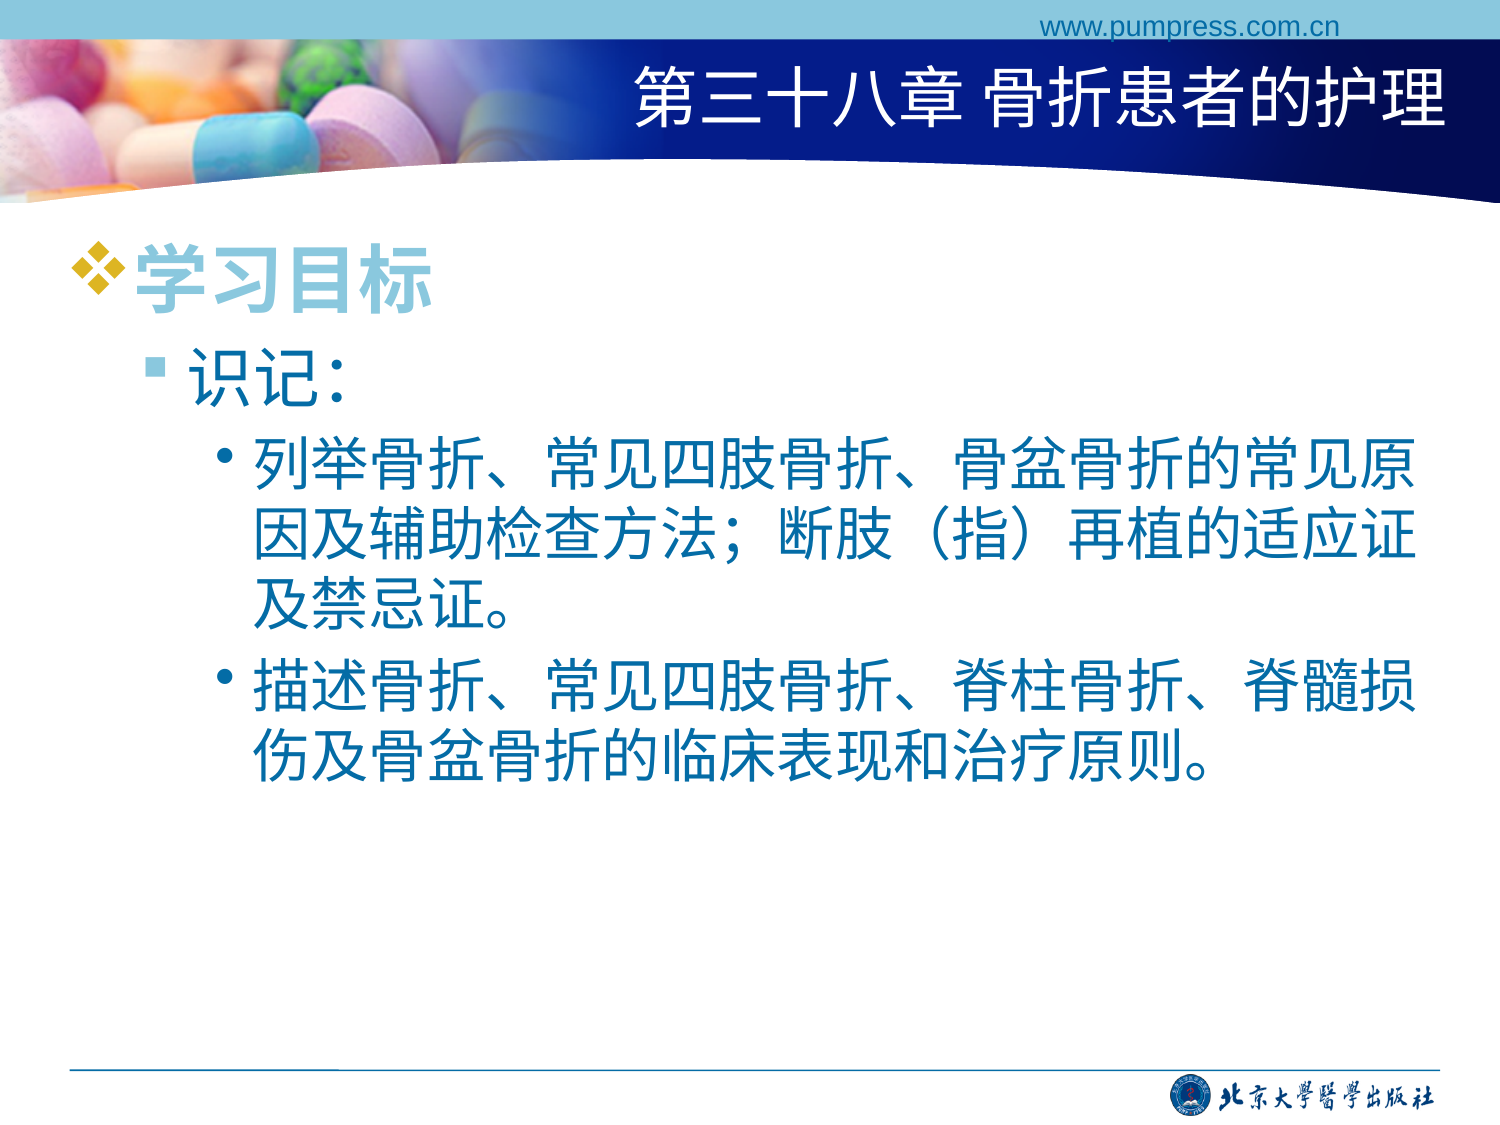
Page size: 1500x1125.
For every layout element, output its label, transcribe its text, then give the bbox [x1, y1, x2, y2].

list 学习目标 识记： 列举骨折、常见四肢骨折、骨盆骨折的常见原因及辅助检查方法；断肢（指）再植的适应证及禁忌证。 描述骨折、常见四肢骨折、脊柱骨折、脊髓损伤及骨盆骨折的临床表现和治疗原则。 [49, 224, 1463, 1026]
slide_number www.pumpress.com.cn [1025, 0, 1463, 38]
picture [1170, 1074, 1436, 1118]
title 第三十八章 骨折患者的护理 [137, 49, 1463, 143]
picture [0, 40, 1500, 203]
